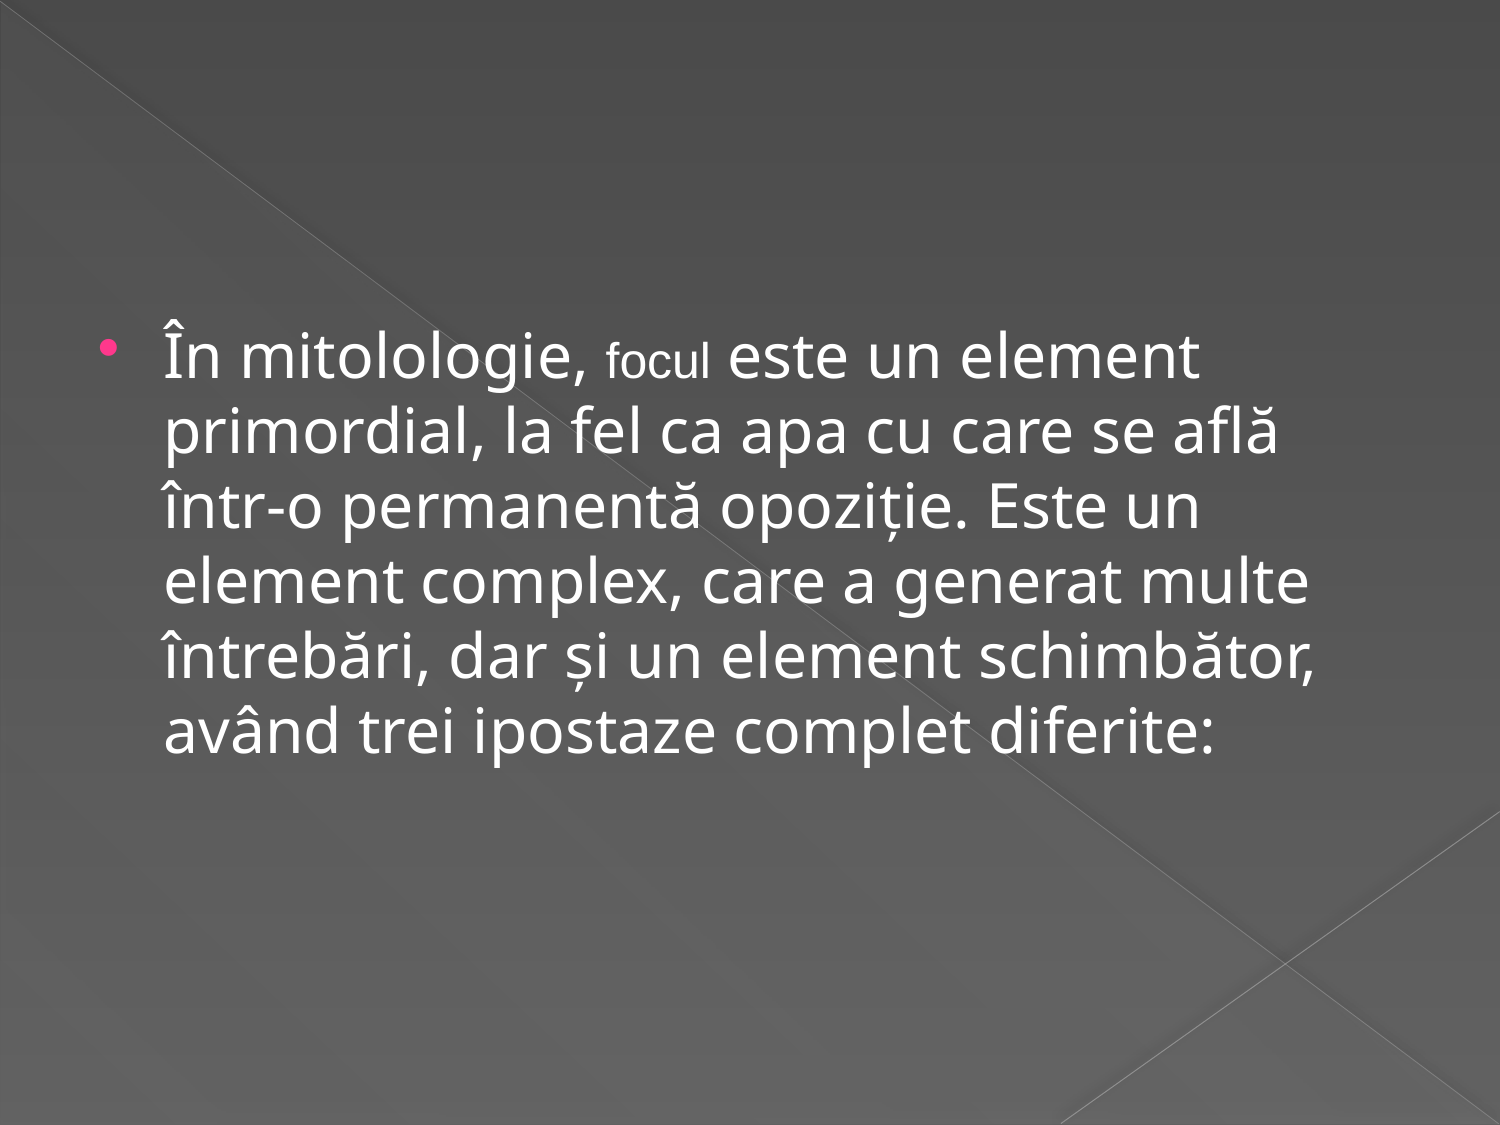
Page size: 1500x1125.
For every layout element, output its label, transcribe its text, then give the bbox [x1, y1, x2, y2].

list În mitolologie, focul este un element primordial, la fel ca apa cu care se află într-o permanentă opoziţie. Este un element complex, care a generat multe întrebări, dar şi un element schimbător, având trei ipostaze complet diferite: [75, 308, 1425, 1059]
